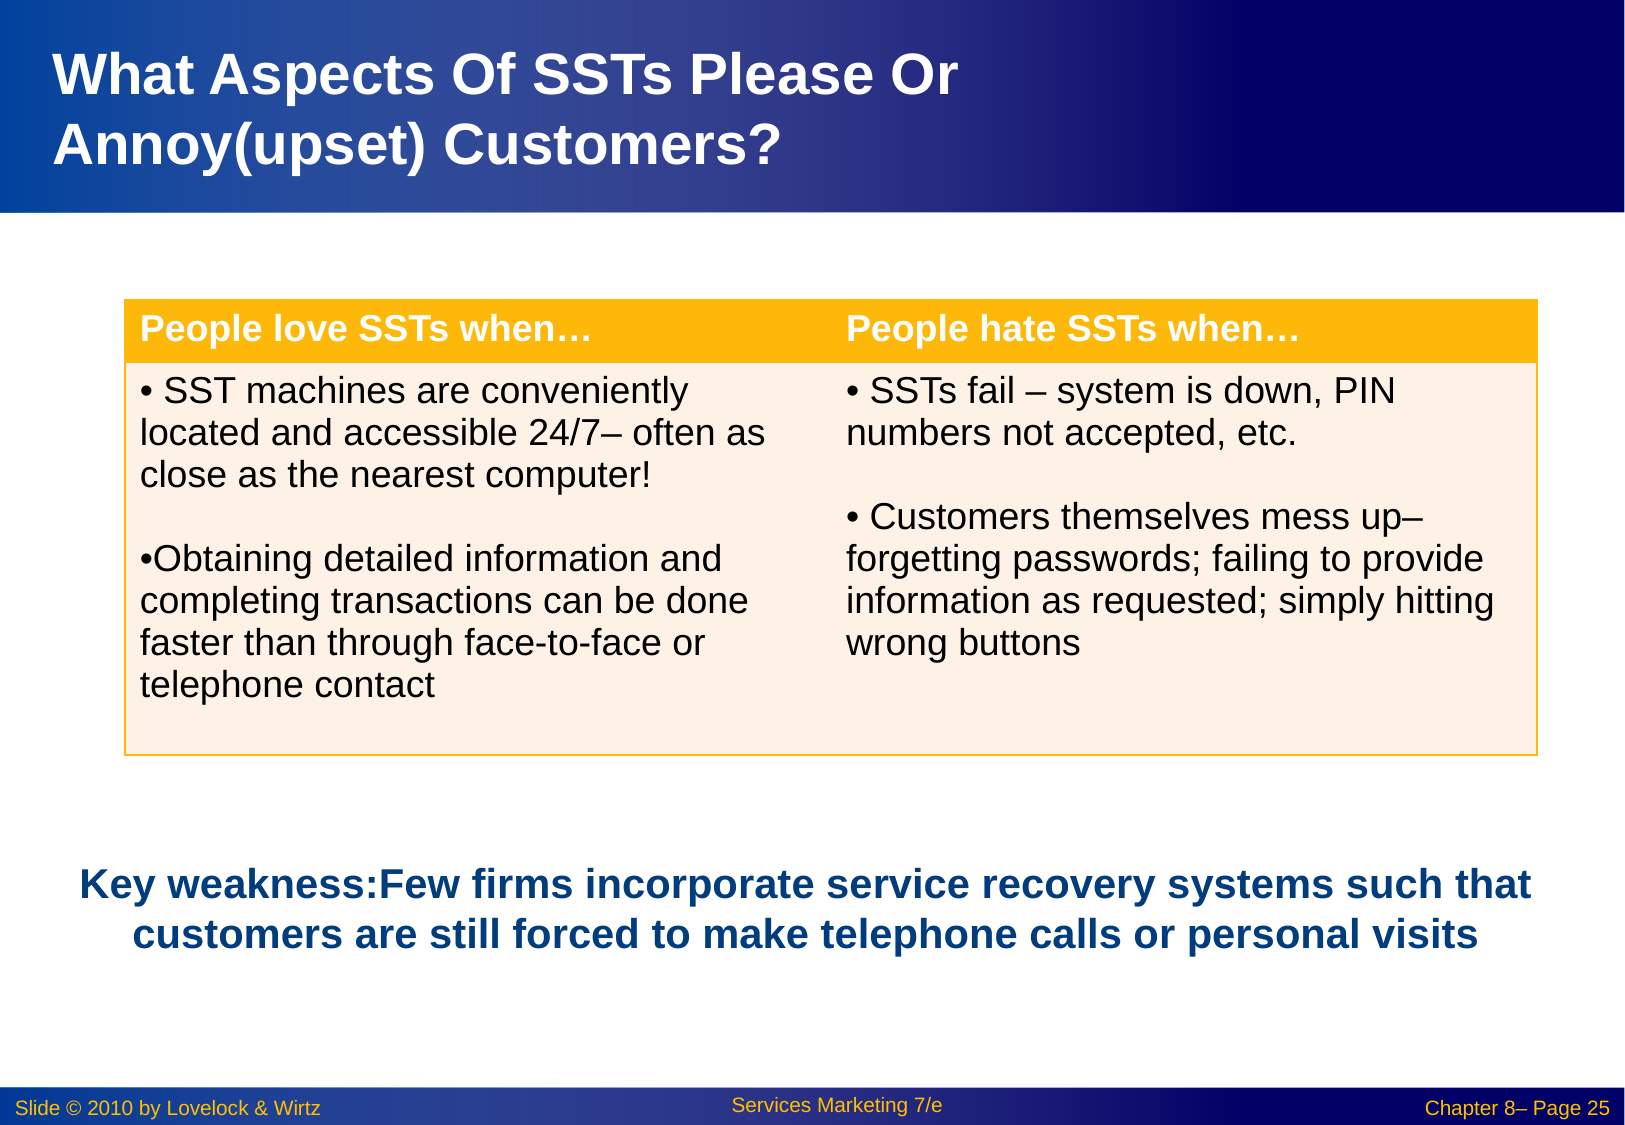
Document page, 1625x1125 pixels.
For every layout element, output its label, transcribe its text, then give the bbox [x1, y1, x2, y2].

text_box Key weakness:Few firms incorporate service recovery systems such that customers are still forced to make telephone calls or personal visits [49, 849, 1563, 963]
table_header People love SSTs when… [126, 301, 831, 361]
table_header People hate SSTs when… [831, 301, 1536, 361]
title What Aspects Of SSTs Please Or Annoy(upset) Customers? [36, 37, 1088, 176]
table_cell SSTs fail – system is down, PIN numbers not accepted, etc. Customers themselves mess up–forgetting passwords; failing to provide information as requested; simply hitting wrong buttons [831, 363, 1536, 754]
table_cell SST machines are conveniently located and accessible 24/7– often as close as the nearest computer! Obtaining detailed information and completing transactions can be done faster than through face-to-face or telephone contact [126, 363, 831, 754]
